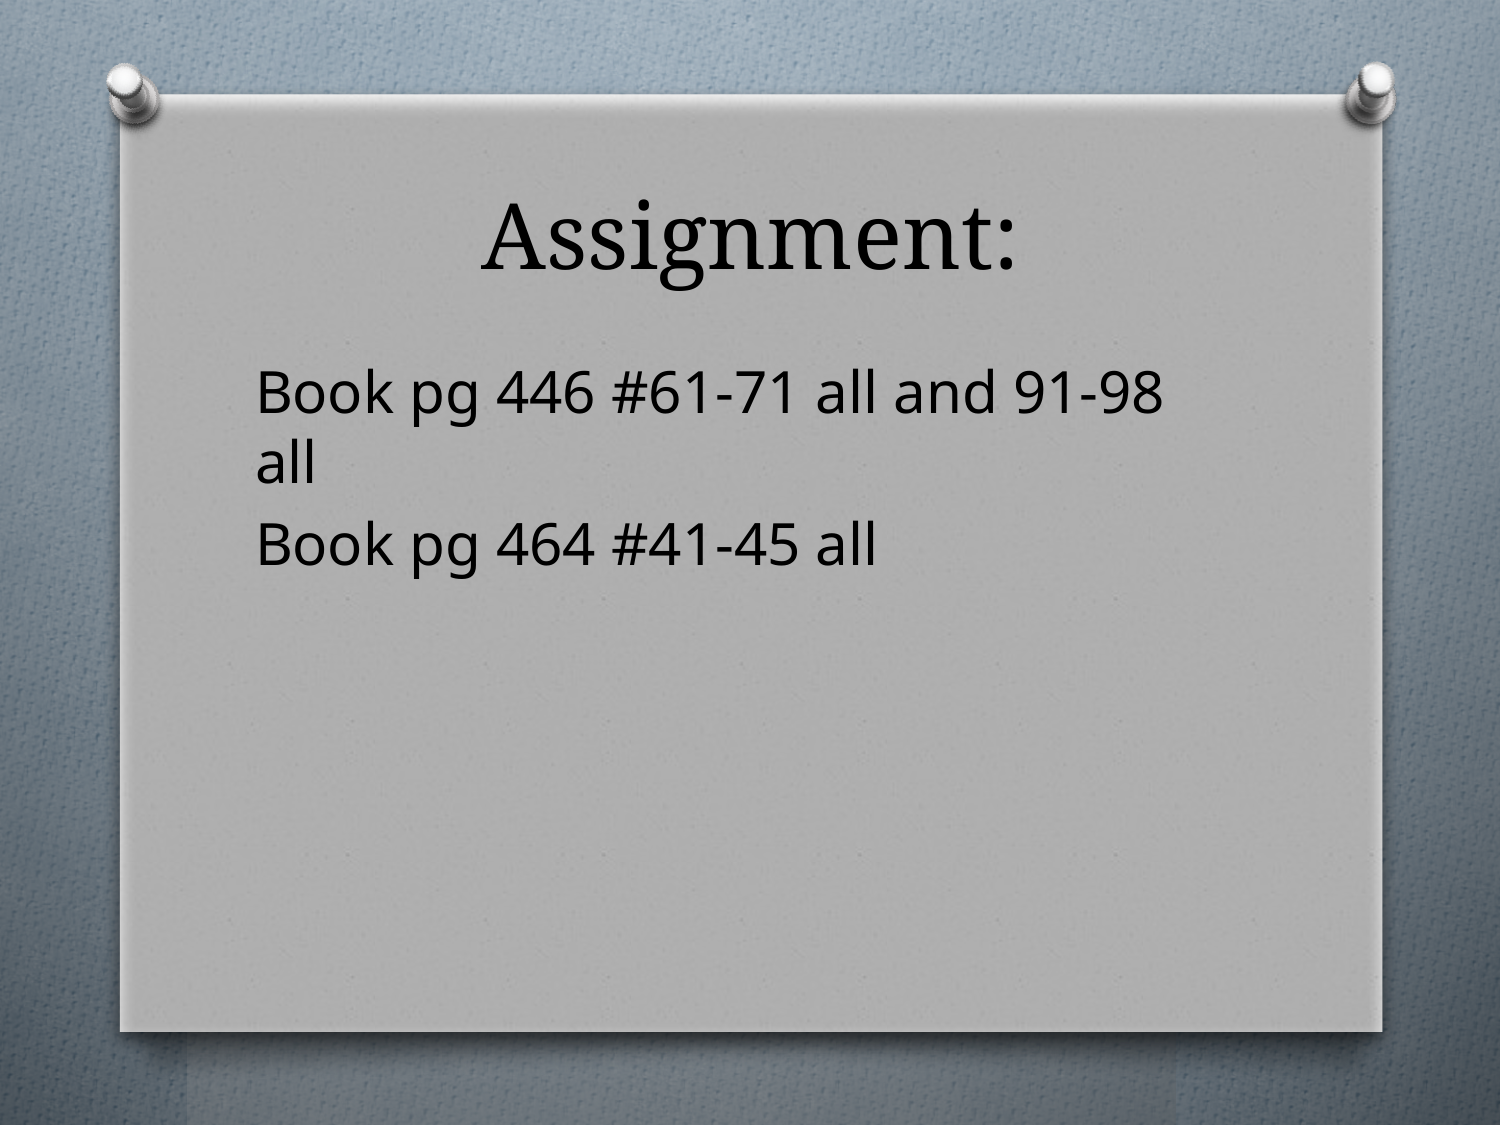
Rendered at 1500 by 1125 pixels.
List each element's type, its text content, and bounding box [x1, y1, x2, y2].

list Book pg 446 #61-71 all and 91-98 all Book pg 464 #41-45 all [240, 347, 1257, 939]
picture [75, 29, 198, 153]
picture [1317, 35, 1439, 156]
title Assignment: [179, 134, 1323, 332]
